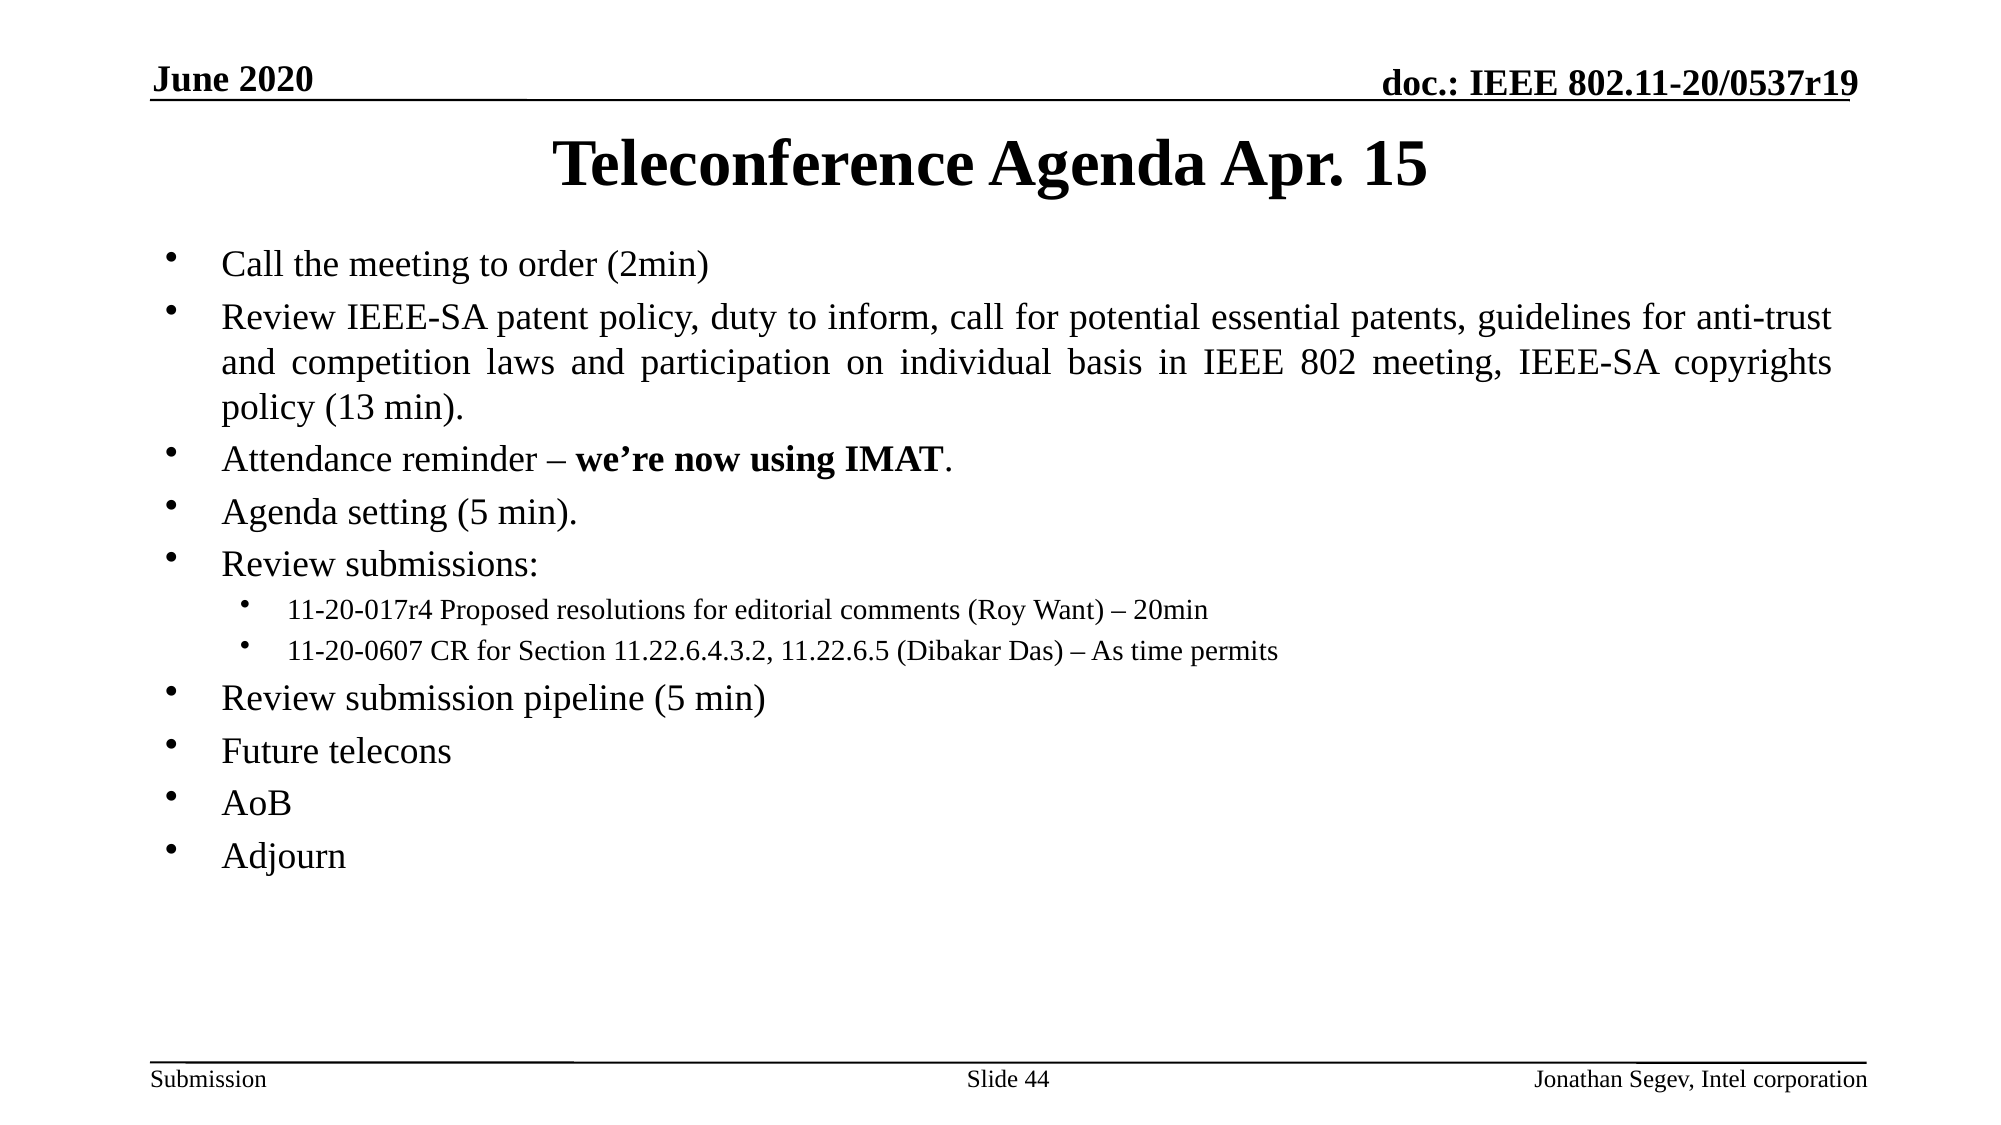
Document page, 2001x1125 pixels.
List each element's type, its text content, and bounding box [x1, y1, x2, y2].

list Call the meeting to order (2min) Review IEEE-SA patent policy, duty to inform, call for potential essential patents, guidelines for anti-trust and competition laws and participation on individual basis in IEEE 802 meeting, IEEE-SA copyrights policy (13 min). Attendance reminder – we’re now using IMAT. Agenda setting (5 min). Review submissions: 11-20-017r4 Proposed resolutions for editorial comments (Roy Want) – 20min 11-20-0607 CR for Section 11.22.6.4.3.2, 11.22.6.5 (Dibakar Das) – As time permits Review submission pipeline (5 min) Future telecons AoB Adjourn [149, 231, 1850, 1000]
slide_number Slide 44 [950, 1061, 1067, 1123]
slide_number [152, 54, 563, 100]
footer Jonathan Segev, Intel corporation [1171, 1061, 1869, 1093]
title Teleconference Agenda Apr. 15 [149, 112, 1850, 205]
